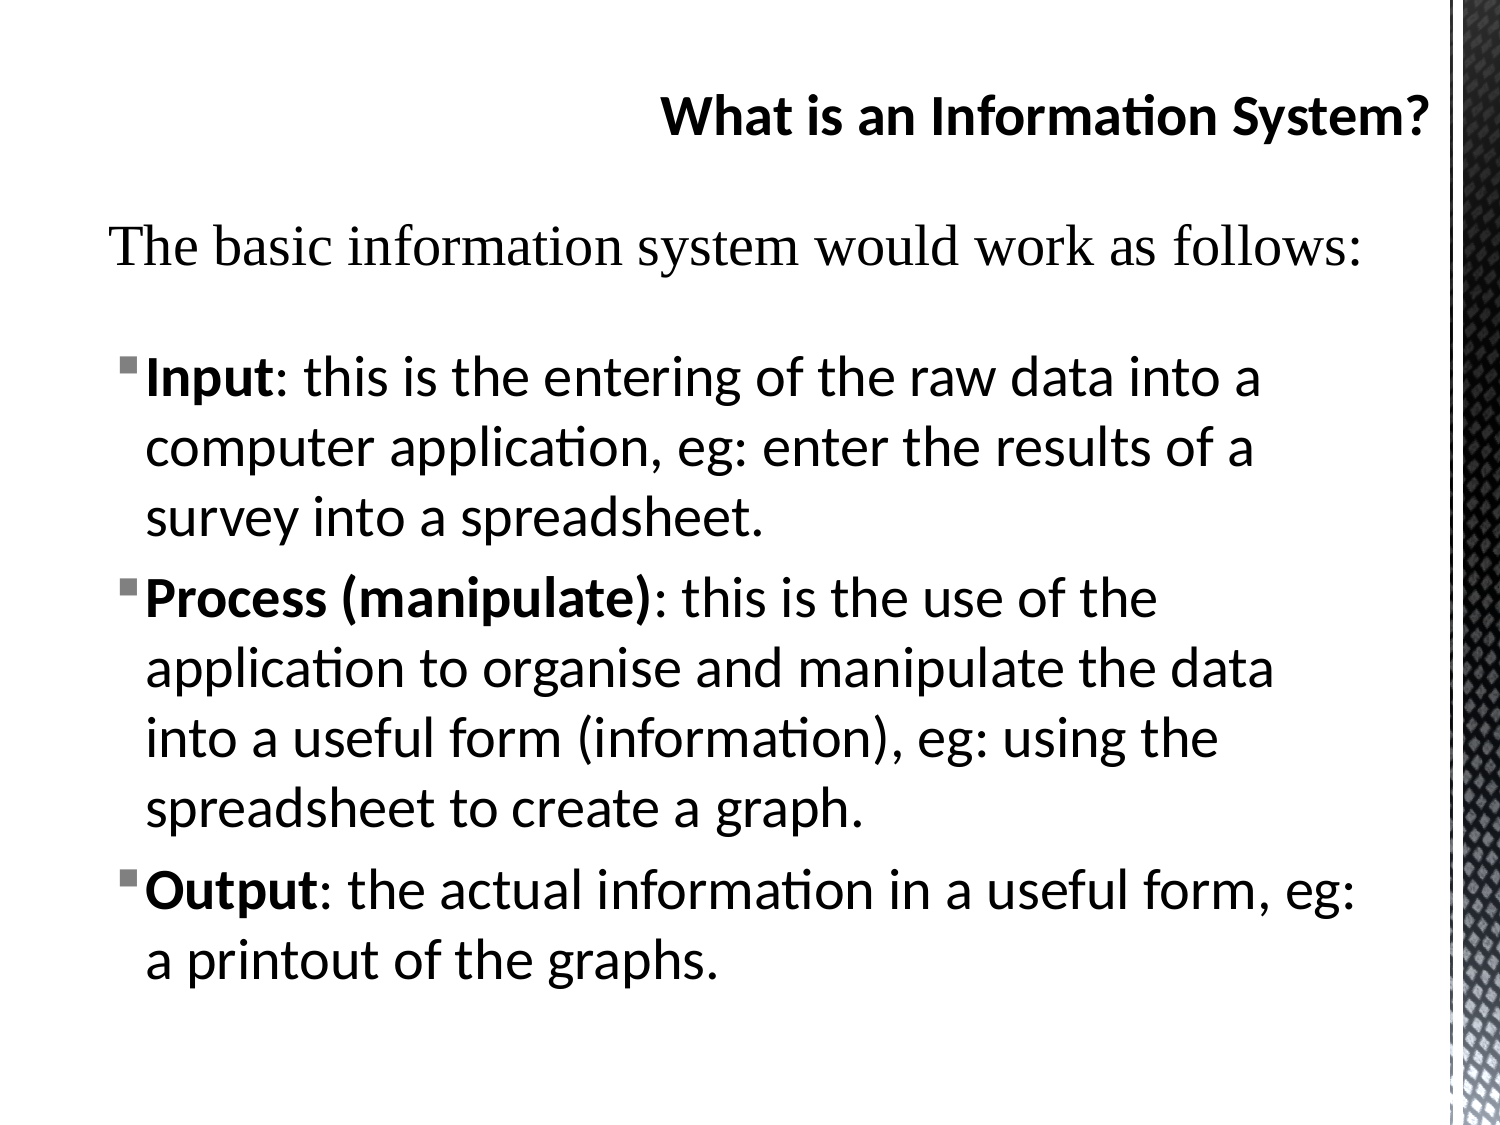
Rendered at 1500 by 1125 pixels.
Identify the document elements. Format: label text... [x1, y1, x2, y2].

title What is an Information System? [64, 37, 1447, 188]
text_box The basic information system would work as follows: [93, 200, 1407, 285]
list Input: this is the entering of the raw data into a computer application, eg: enter the results of a survey into a spreadsheet. Process (manipulate): this is the use of the application to organise and manipulate the data into a useful form (information), eg: using the spreadsheet to create a graph. Output: the actual information in a useful form, eg: a printout of the graphs. [100, 314, 1388, 1015]
picture [1447, 0, 1500, 1125]
